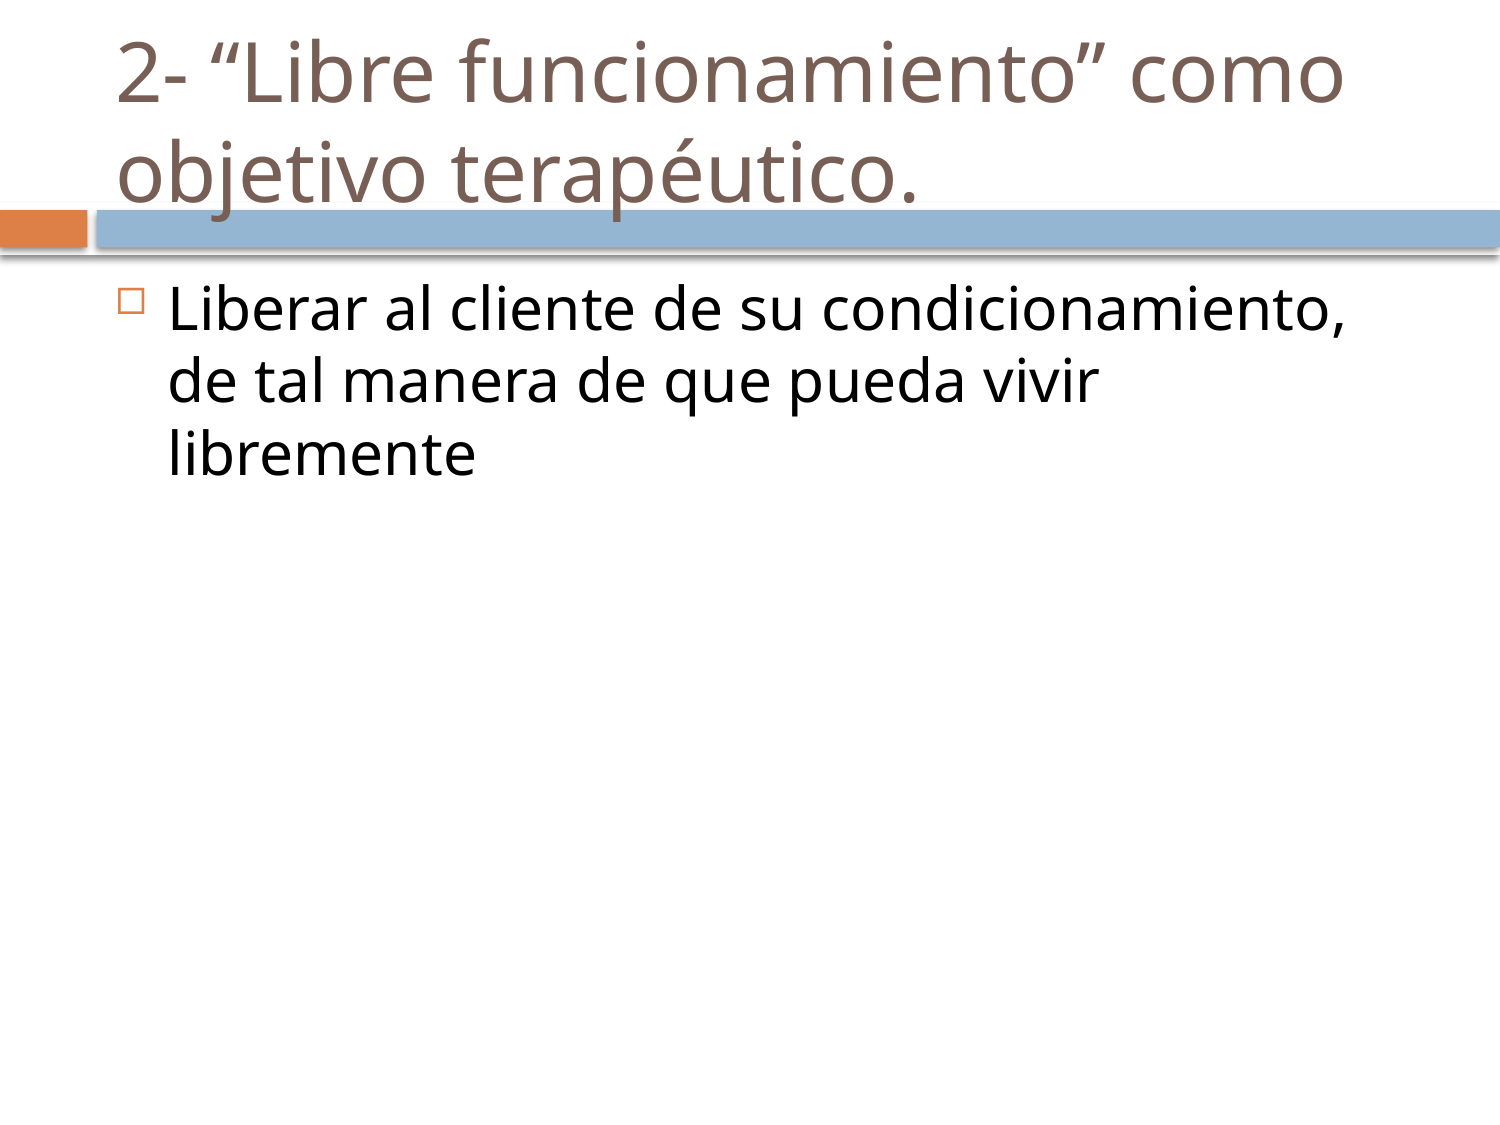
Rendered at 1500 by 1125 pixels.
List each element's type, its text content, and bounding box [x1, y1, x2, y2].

title 2- “Libre funcionamiento” como objetivo terapéutico. [100, 37, 1438, 200]
list Liberar al cliente de su condicionamiento, de tal manera de que pueda vivir libremente [100, 262, 1438, 1000]
